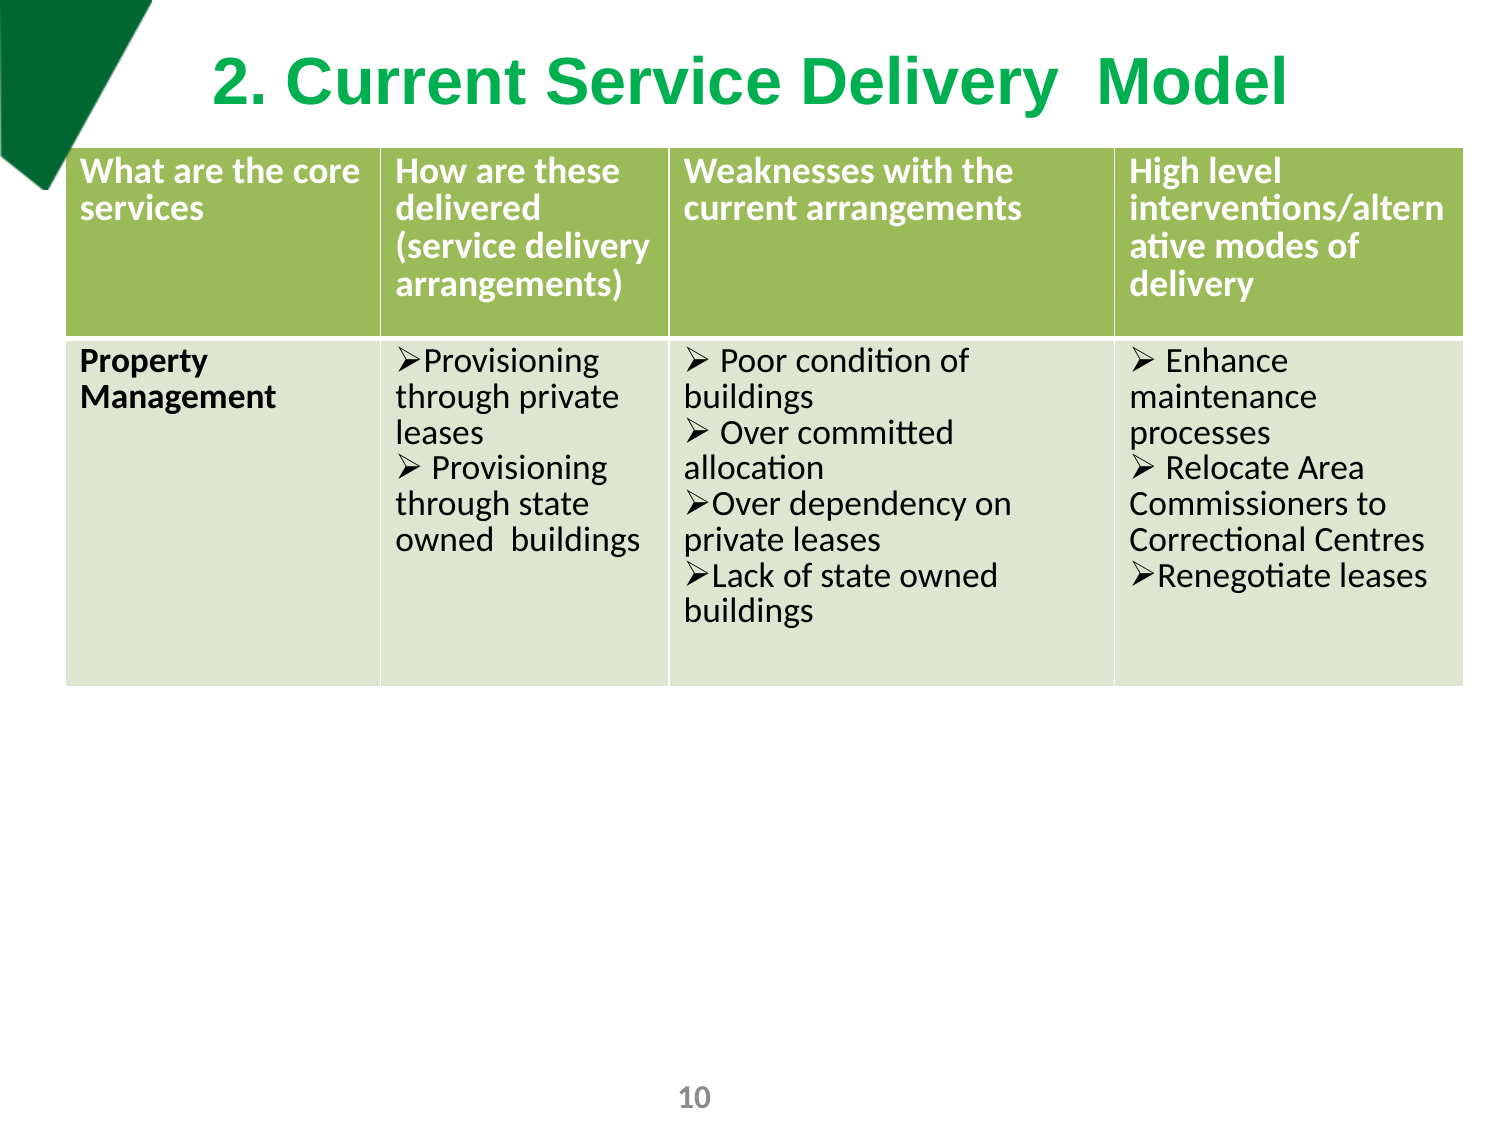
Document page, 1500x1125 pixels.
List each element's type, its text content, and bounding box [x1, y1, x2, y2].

table_cell Property Management [66, 341, 380, 686]
table_header Weaknesses with the current arrangements [670, 148, 1114, 336]
text_box 2. Current Service Delivery Model [157, 30, 1425, 126]
table_header What are the core services [66, 148, 380, 336]
picture [0, 0, 153, 190]
table_cell Provisioning through private leases Provisioning through state owned buildings [381, 341, 668, 686]
table_header How are these delivered (service delivery arrangements) [381, 148, 668, 336]
table_cell Poor condition of buildings Over committed allocation Over dependency on private leases Lack of state owned buildings [670, 341, 1114, 686]
table_header High level interventions/alternative modes of delivery [1115, 148, 1463, 336]
table_cell Enhance maintenance processes Relocate Area Commissioners to Correctional Centres Renegotiate leases [1115, 341, 1463, 686]
slide_number 10 [519, 1065, 870, 1125]
